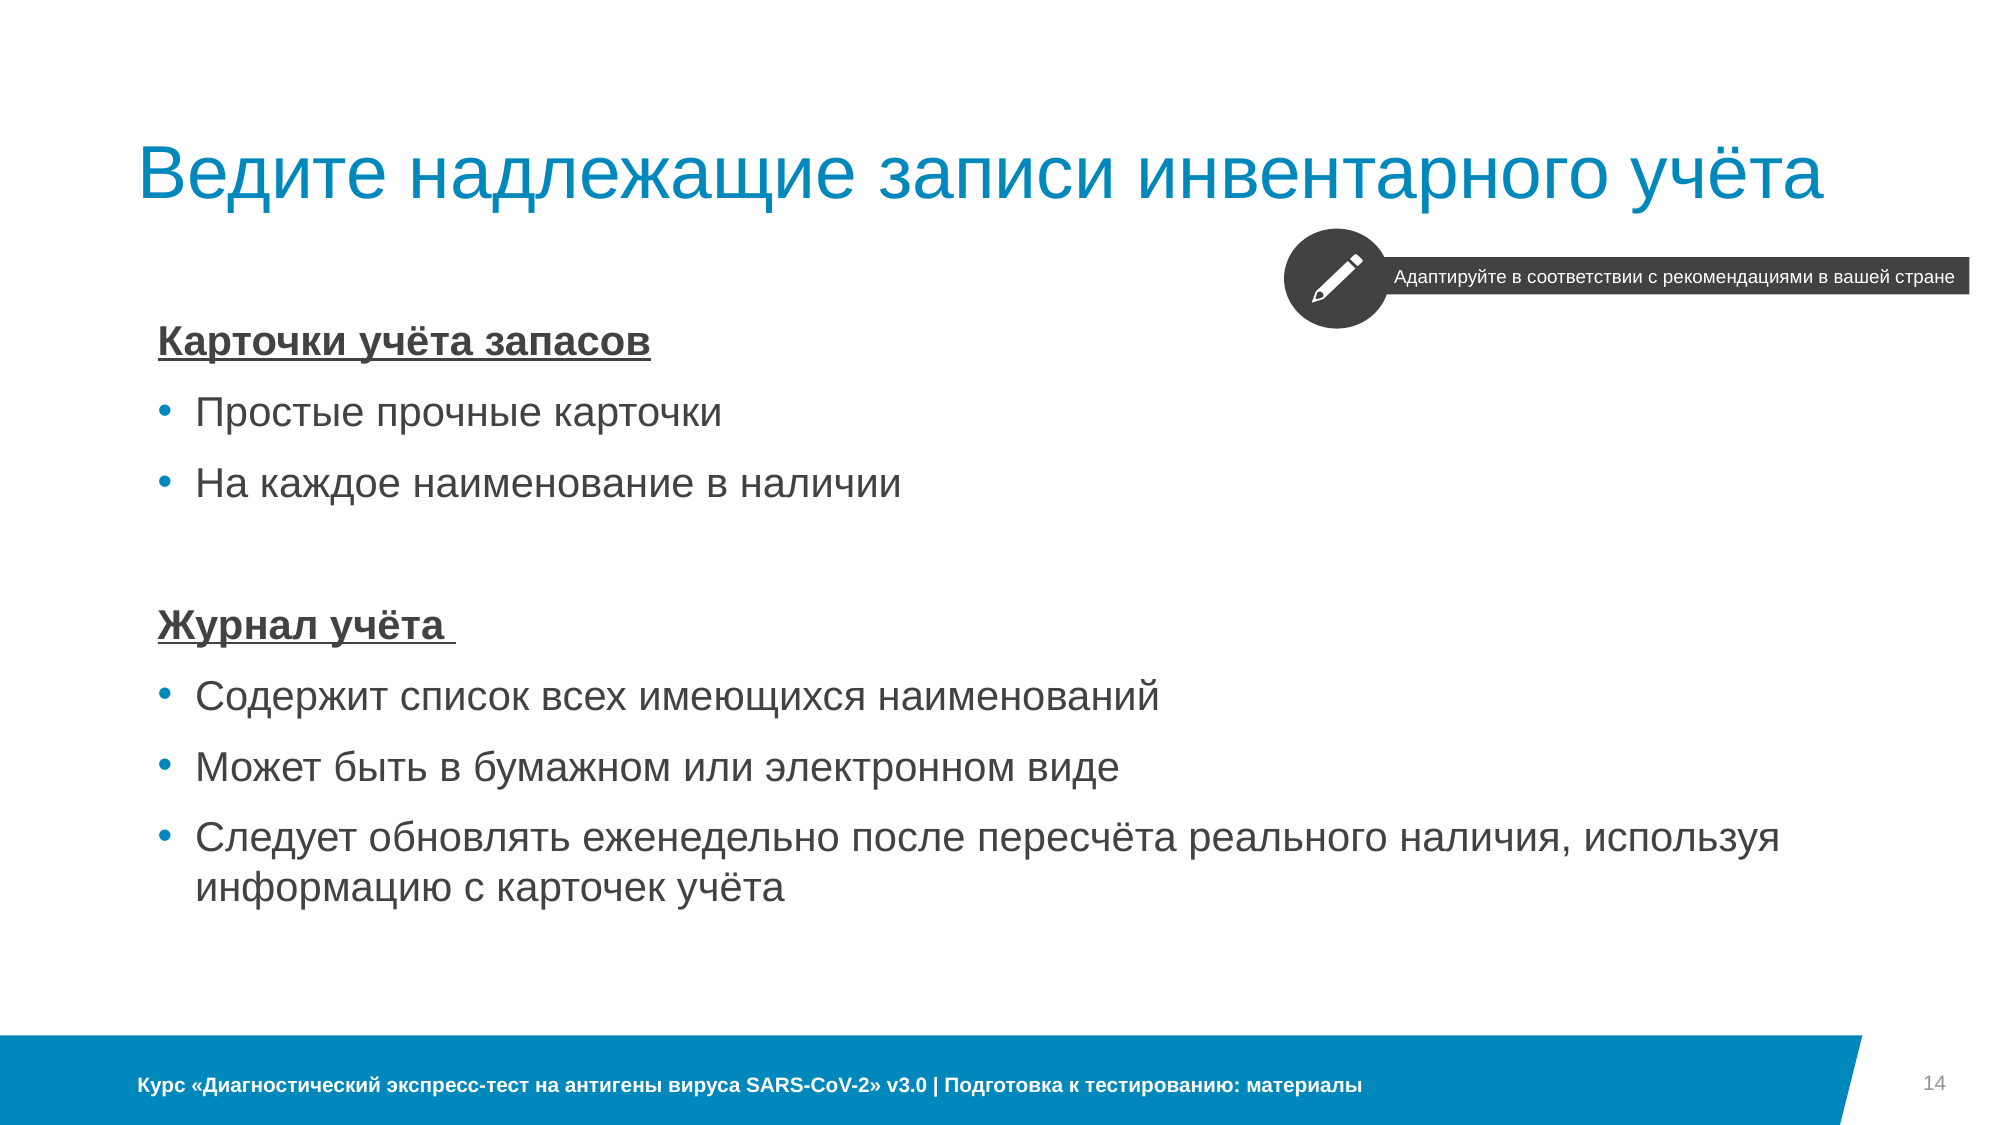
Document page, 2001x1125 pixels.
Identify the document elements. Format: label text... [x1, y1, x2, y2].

slide_number 14 [1862, 1035, 1947, 1125]
list Карточки учёта запасов Простые прочные карточки На каждое наименование в наличии Журнал учёта Содержит список всех имеющихся наименований Может быть в бумажном или электронном виде Следует обновлять еженедельно после пересчёта реального наличия, используя информацию с карточек учёта [142, 306, 1868, 1036]
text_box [1285, 229, 1970, 328]
title Ведите надлежащие записи инвентарного учёта [137, 59, 1863, 215]
footer Курс «Диагностический экспресс-тест на антигены вируса SARS-CoV-2» v3.0 | Подготовка к тестированию: материалы [137, 1042, 1592, 1125]
